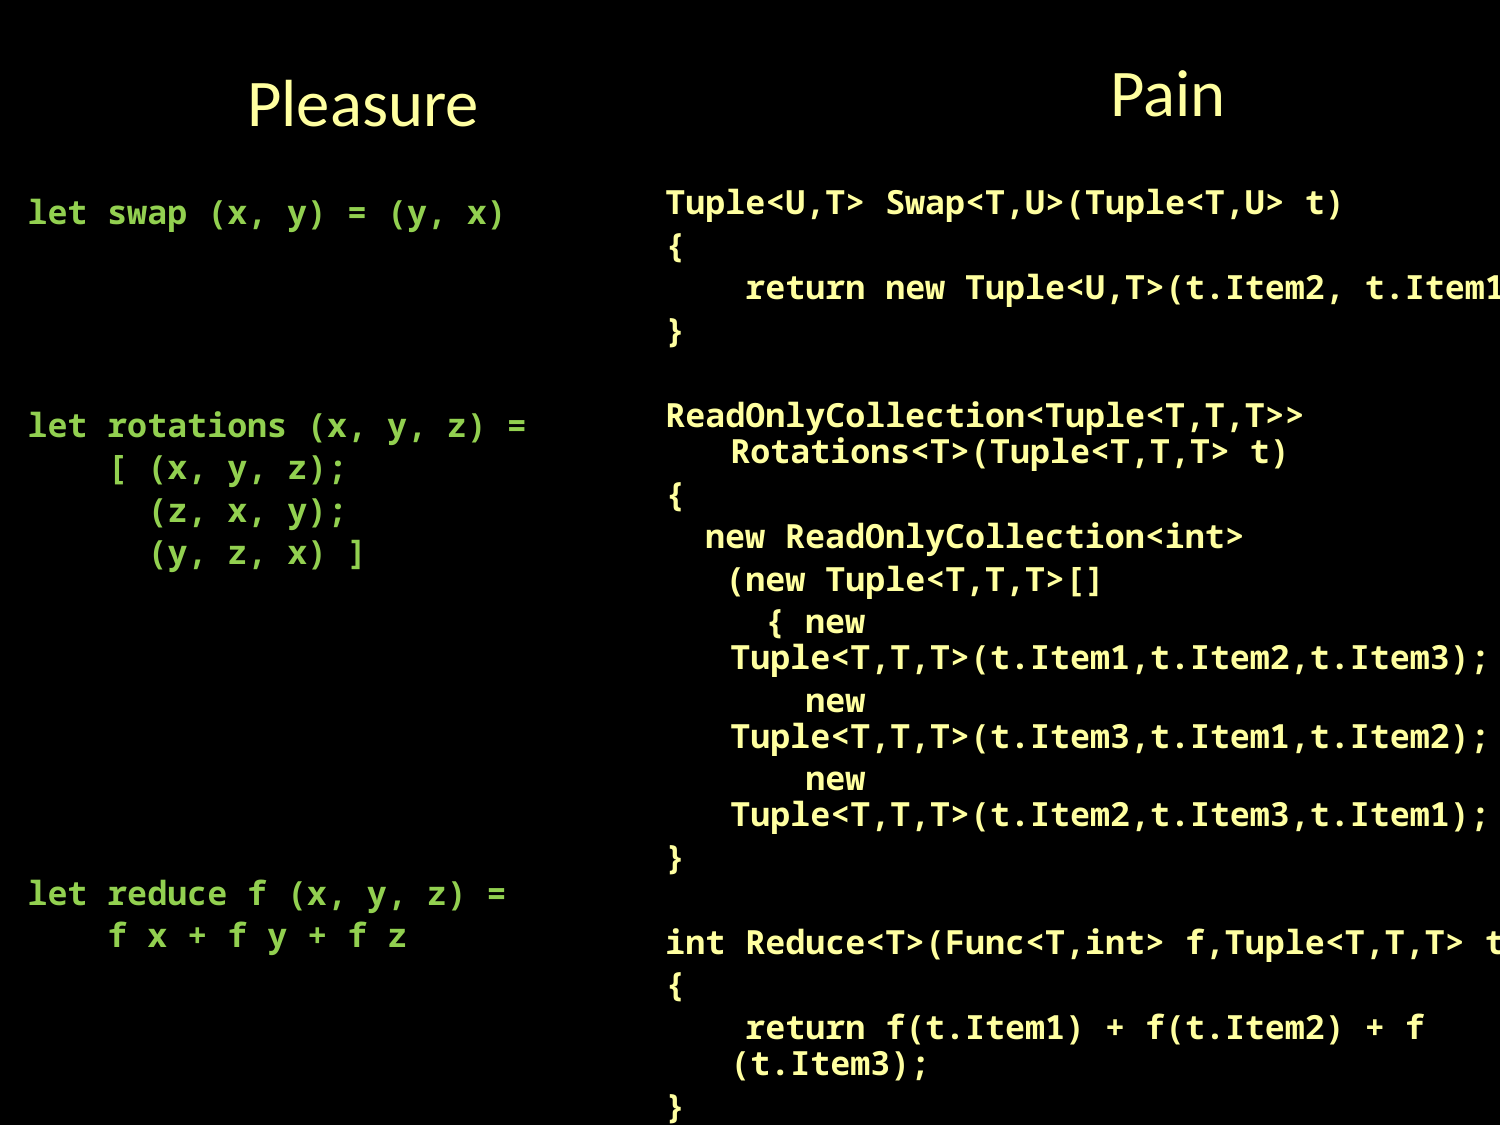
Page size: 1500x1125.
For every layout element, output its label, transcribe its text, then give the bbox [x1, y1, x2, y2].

list Tuple<U,T> Swap<T,U>(Tuple<T,U> t) { return new Tuple<U,T>(t.Item2, t.Item1) } ReadOnlyCollection<Tuple<T,T,T>> Rotations<T>(Tuple<T,T,T> t) { new ReadOnlyCollection<int> (new Tuple<T,T,T>[] { new Tuple<T,T,T>(t.Item1,t.Item2,t.Item3); new Tuple<T,T,T>(t.Item3,t.Item1,t.Item2); new Tuple<T,T,T>(t.Item2,t.Item3,t.Item1); }); } int Reduce<T>(Func<T,int> f,Tuple<T,T,T> t) { return f(t.Item1) + f(t.Item2) + f (t.Item3); } [665, 185, 1500, 1016]
text_box Pleasure [31, 68, 695, 174]
list Pain [836, 58, 1500, 164]
list let swap (x, y) = (y, x) let rotations (x, y, z) = [ (x, y, z); (z, x, y); (y, z, x) ] let reduce f (x, y, z) = f x + f y + f z [27, 195, 1136, 1087]
